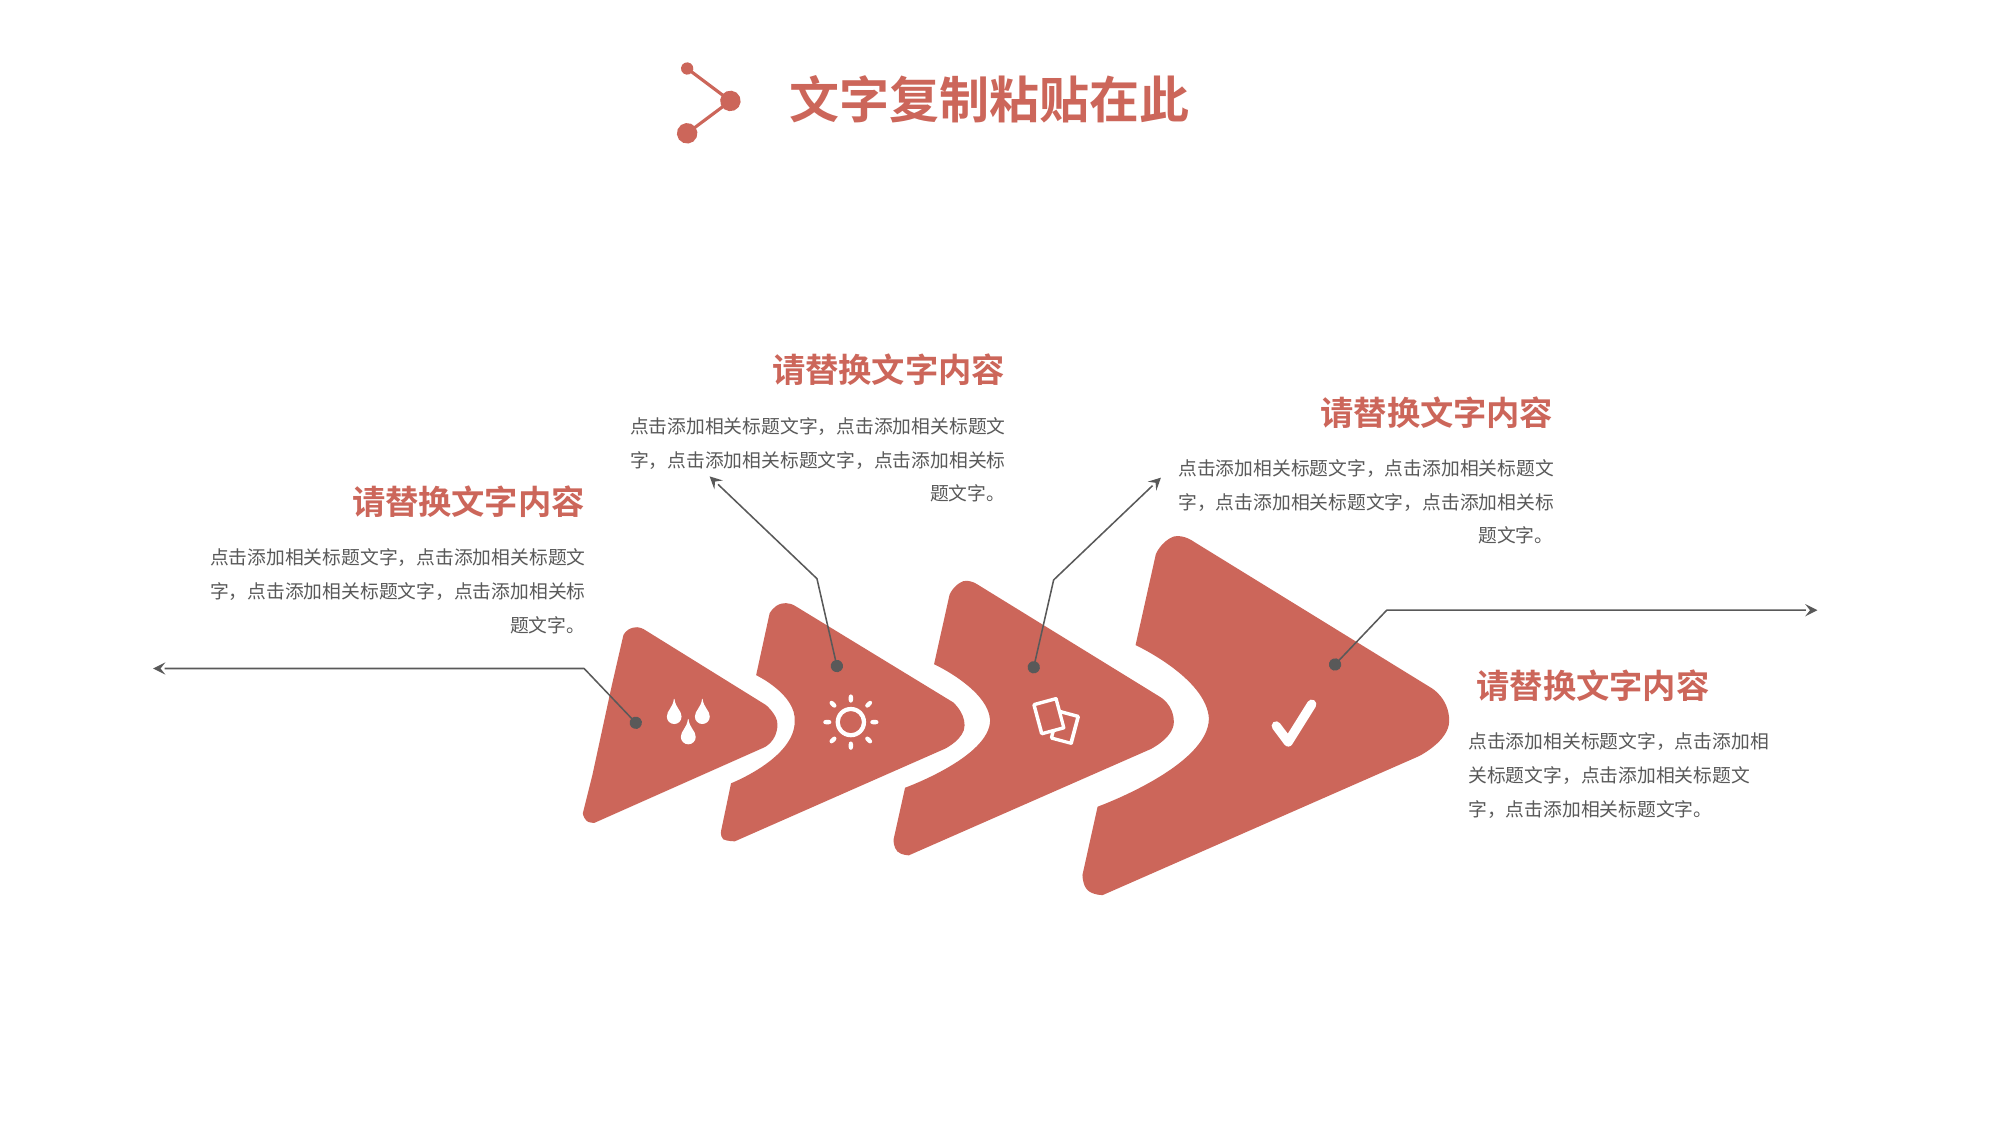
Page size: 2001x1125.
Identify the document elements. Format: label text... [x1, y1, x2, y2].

text_box 文字复制粘贴在此 [774, 61, 1309, 136]
text_box [724, 499, 771, 534]
text_box 请替换文字内容 [148, 471, 585, 530]
text_box 点击添加相关标题文字，点击添加相关标题文字，点击添加相关标题文字，点击添加相关标题文字。 [1177, 445, 1554, 541]
text_box 点击添加相关标题文字，点击添加相关标题文字，点击添加相关标题文字，点击添加相关标题文字。 [1468, 718, 1781, 814]
text_box [153, 662, 582, 717]
text_box 请替换文字内容 [1117, 382, 1554, 441]
text_box 请替换文字内容 [568, 340, 1005, 399]
text_box [1101, 477, 1161, 534]
text_box 点击添加相关标题文字，点击添加相关标题文字，点击添加相关标题文字，点击添加相关标题文字。 [208, 534, 582, 630]
text_box 请替换文字内容 [1476, 655, 1845, 715]
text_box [687, 68, 731, 134]
text_box 点击添加相关标题文字，点击添加相关标题文字，点击添加相关标题文字，点击添加相关标题文字。 [628, 403, 1005, 499]
text_box [1450, 604, 1818, 652]
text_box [582, 534, 1450, 896]
